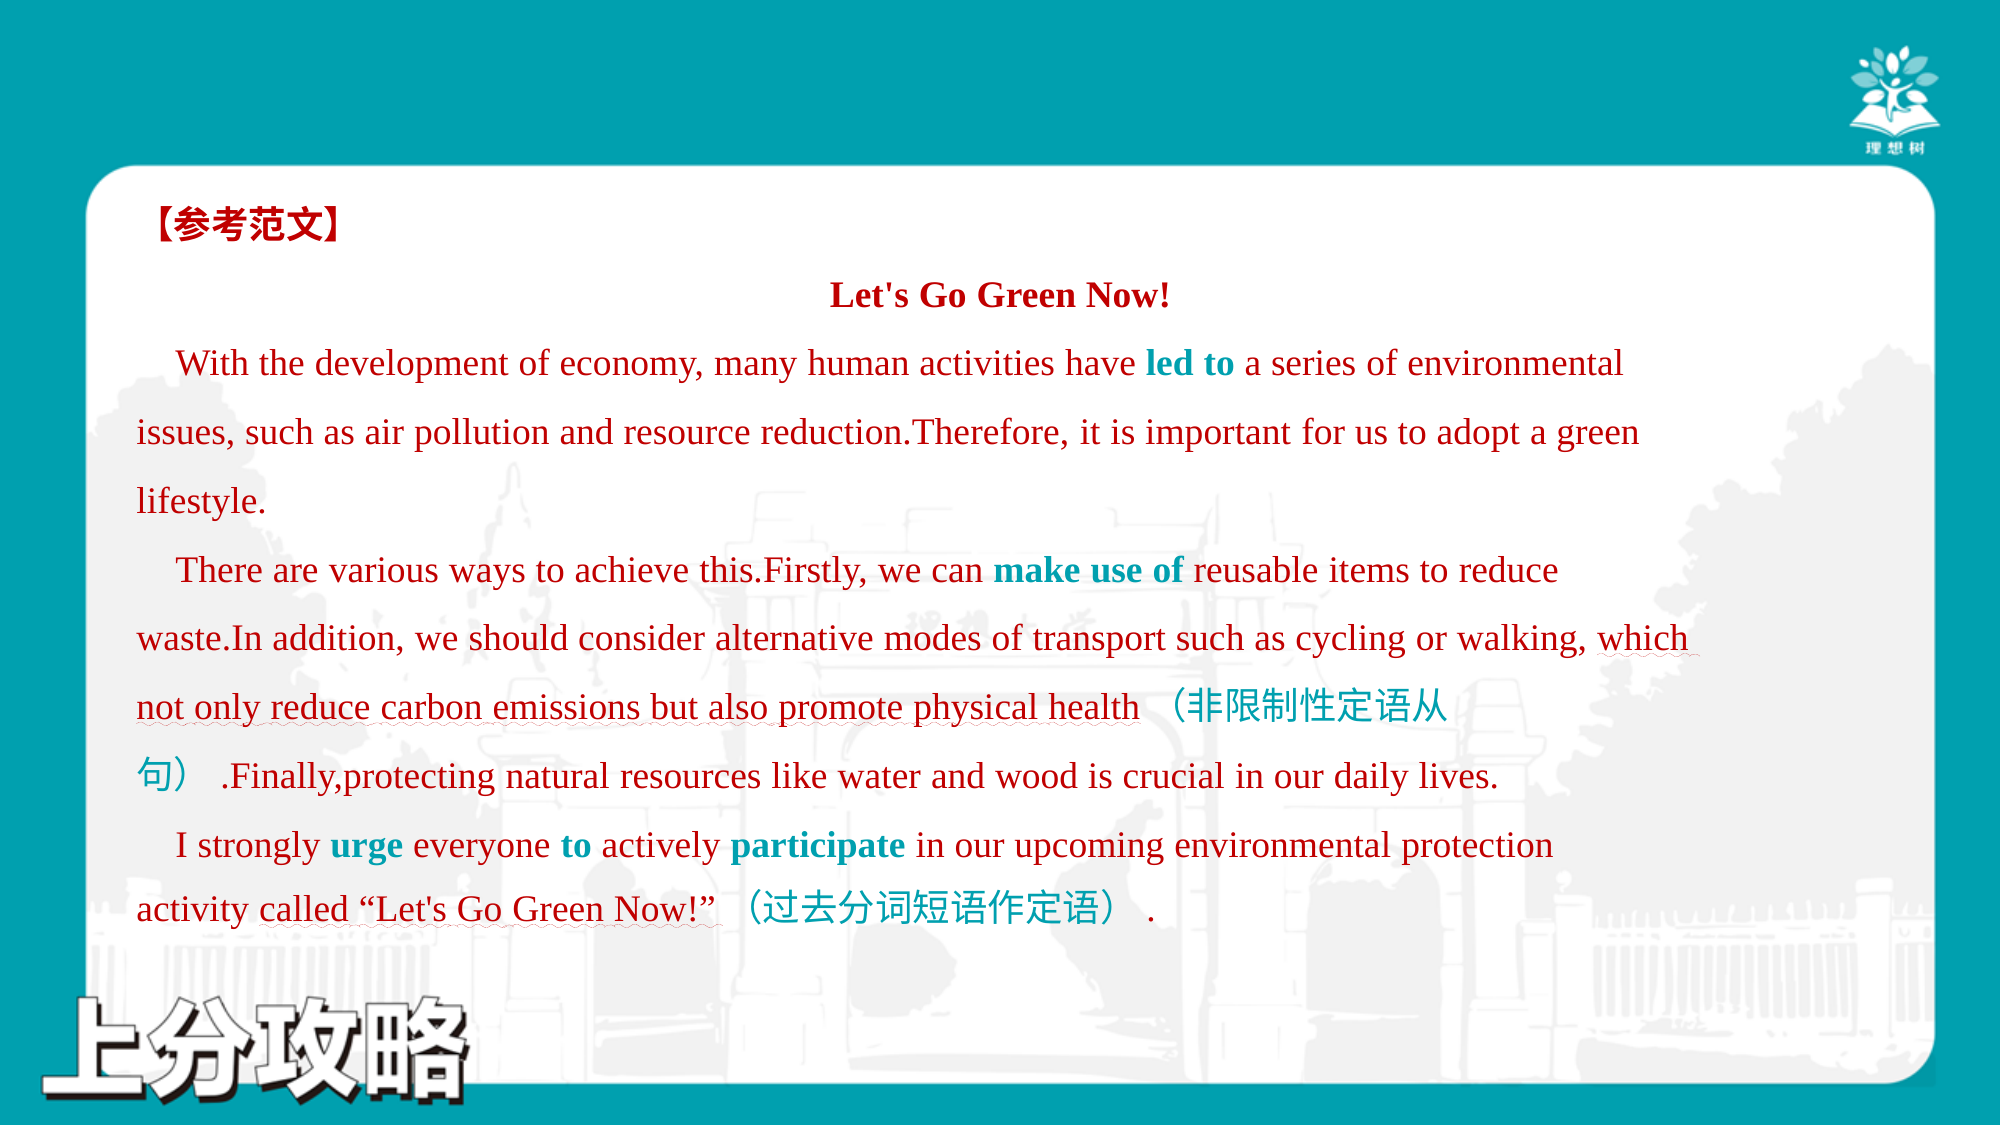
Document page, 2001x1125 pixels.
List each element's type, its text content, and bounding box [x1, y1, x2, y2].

text_box 【参考范文】 Let's Go Green Now! With the development of economy, many human activities have led to a series of environmental issues, such as air pollution and resource reduction.Therefore, it is important for us to adopt a green lifestyle. There are various ways to achieve this.Firstly, we can make use of reusable items to reduce waste.In addition, we should consider alternative modes of transport such as cycling or walking, which not only reduce carbon emissions but also promote physical health（非限制性定语从 句）.Finally,protecting natural resources like water and wood is crucial in our daily lives. I strongly urge everyone to actively participate in our upcoming environmental protection activity called “Let's Go Green Now!”（过去分词短语作定语）. [136, 177, 1865, 923]
picture [0, 0, 2000, 1125]
